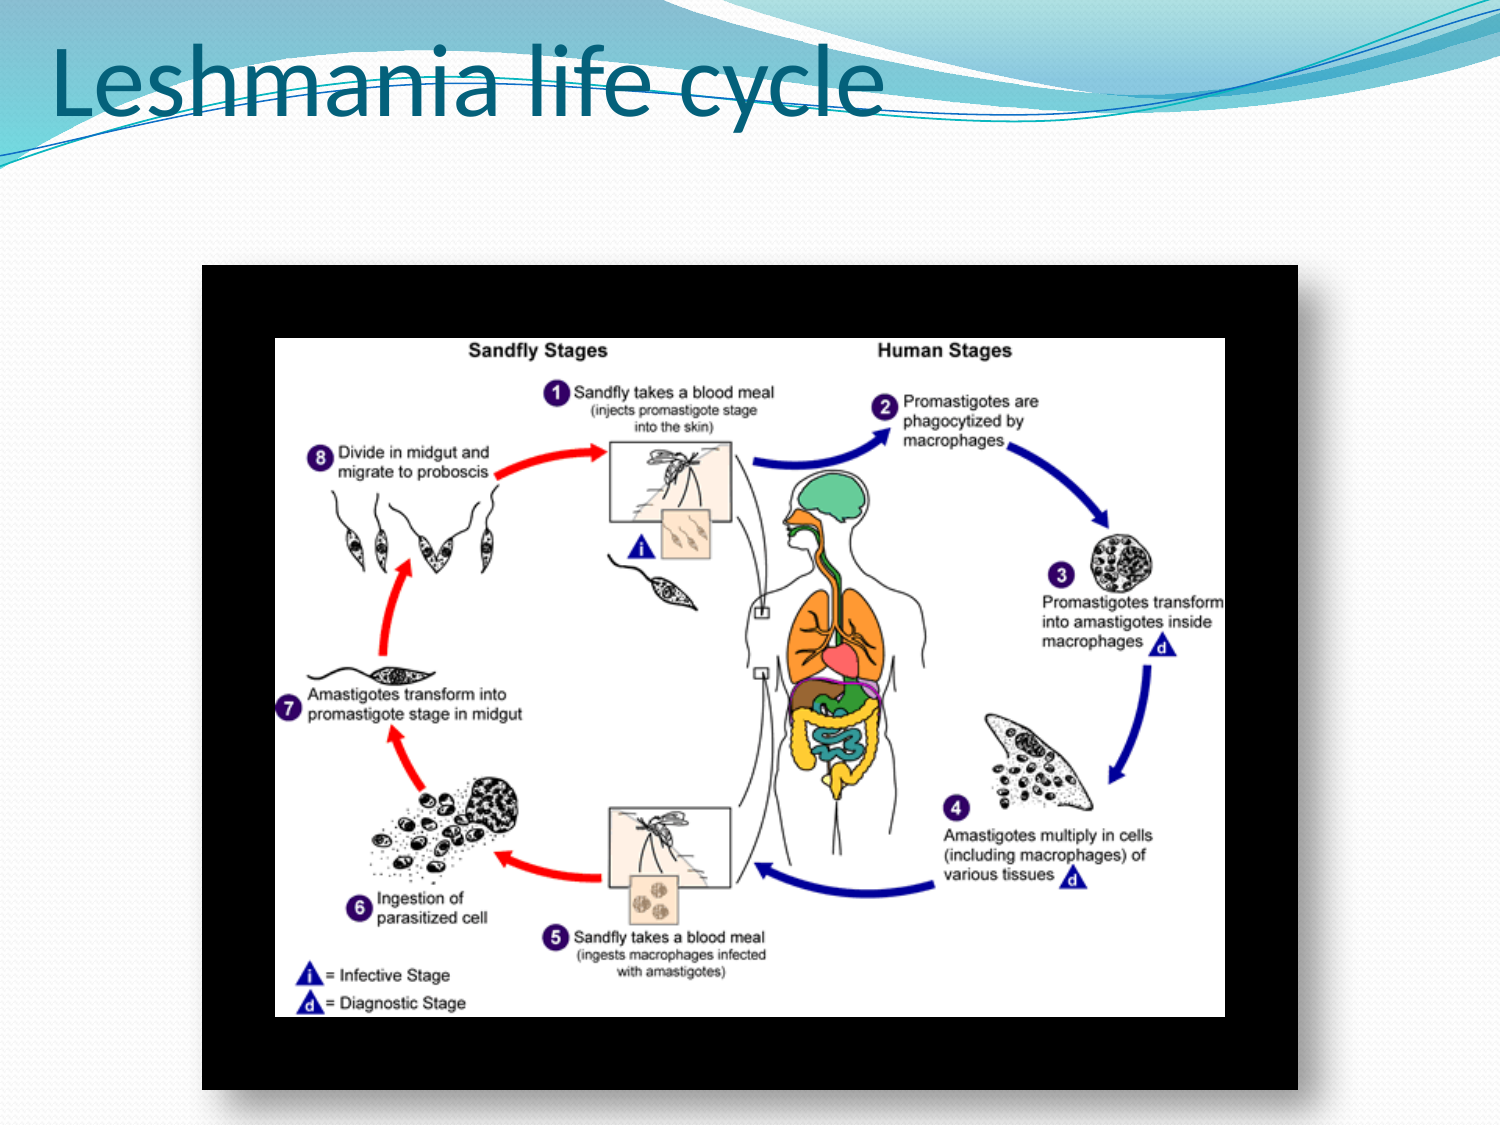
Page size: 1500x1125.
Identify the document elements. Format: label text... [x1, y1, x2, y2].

title Leshmania life cycle [50, 0, 1425, 138]
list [274, 337, 1226, 1018]
